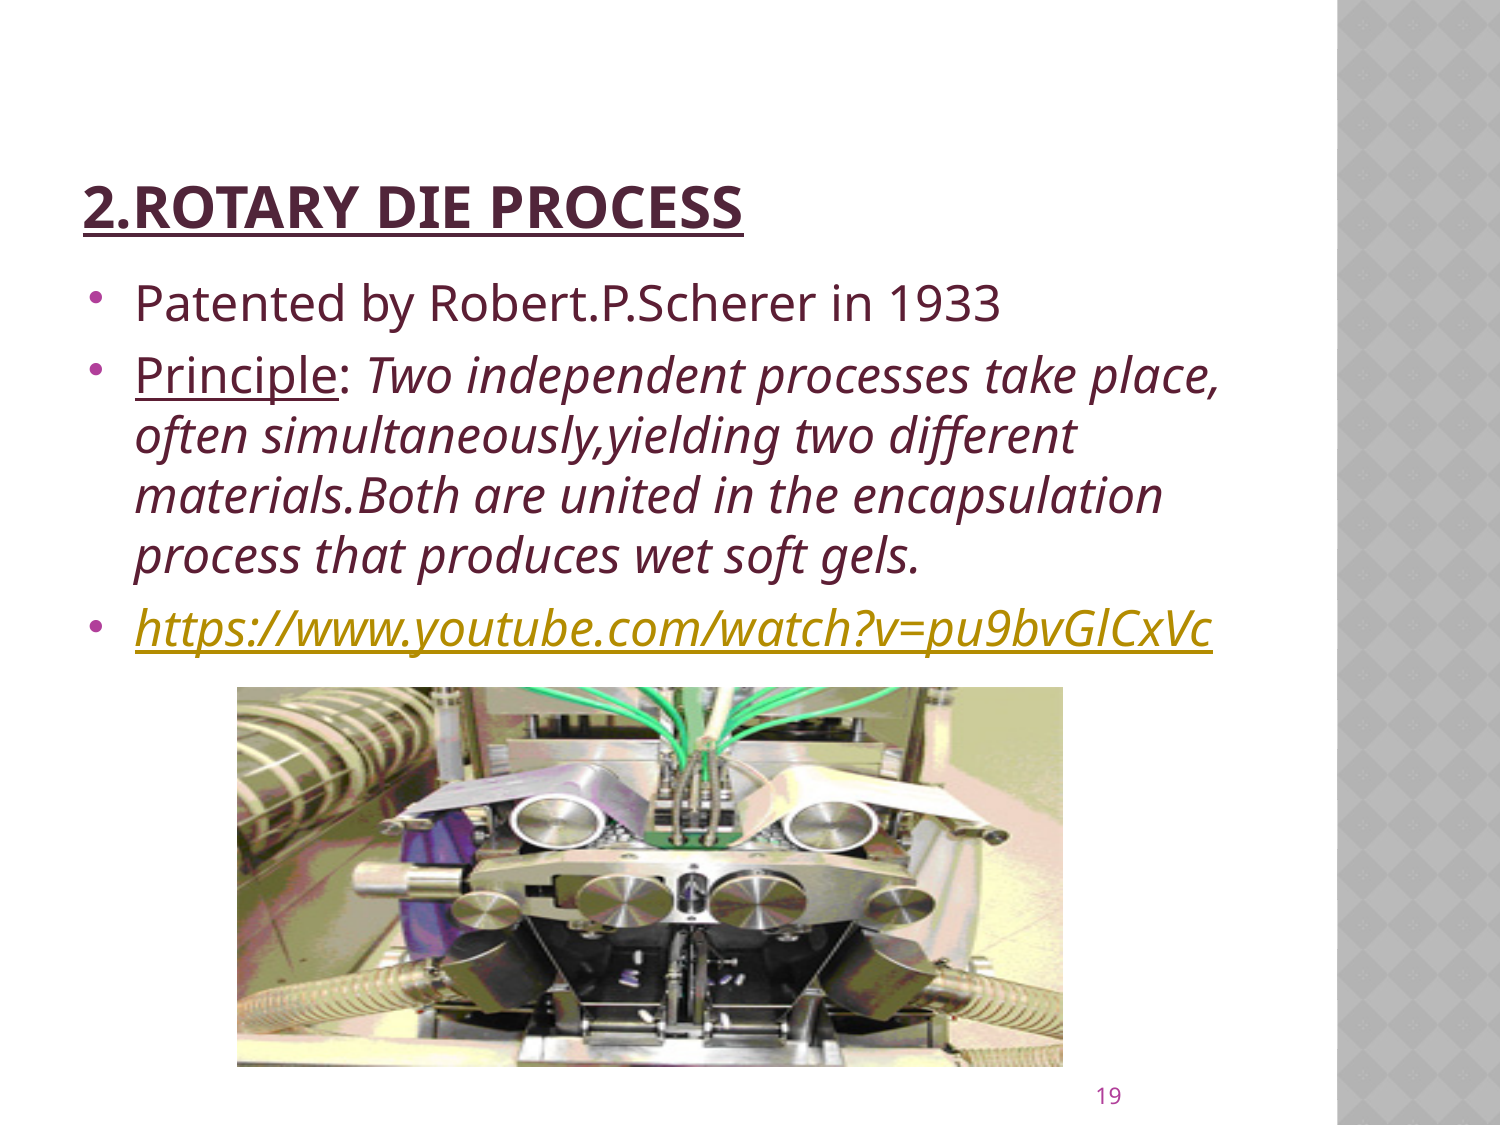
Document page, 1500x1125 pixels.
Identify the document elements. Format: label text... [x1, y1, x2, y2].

list Patented by Robert.P.Scherer in 1933 Principle: Two independent processes take place, often simultaneously,yielding two different materials.Both are united in the encapsulation process that produces wet soft gels. https://www.youtube.com/watch?v=pu9bvGlCxVc [75, 264, 1263, 1059]
title 2.Rotary die process [75, 52, 1263, 240]
picture [237, 687, 1063, 1067]
slide_number 19 [1025, 1075, 1122, 1113]
